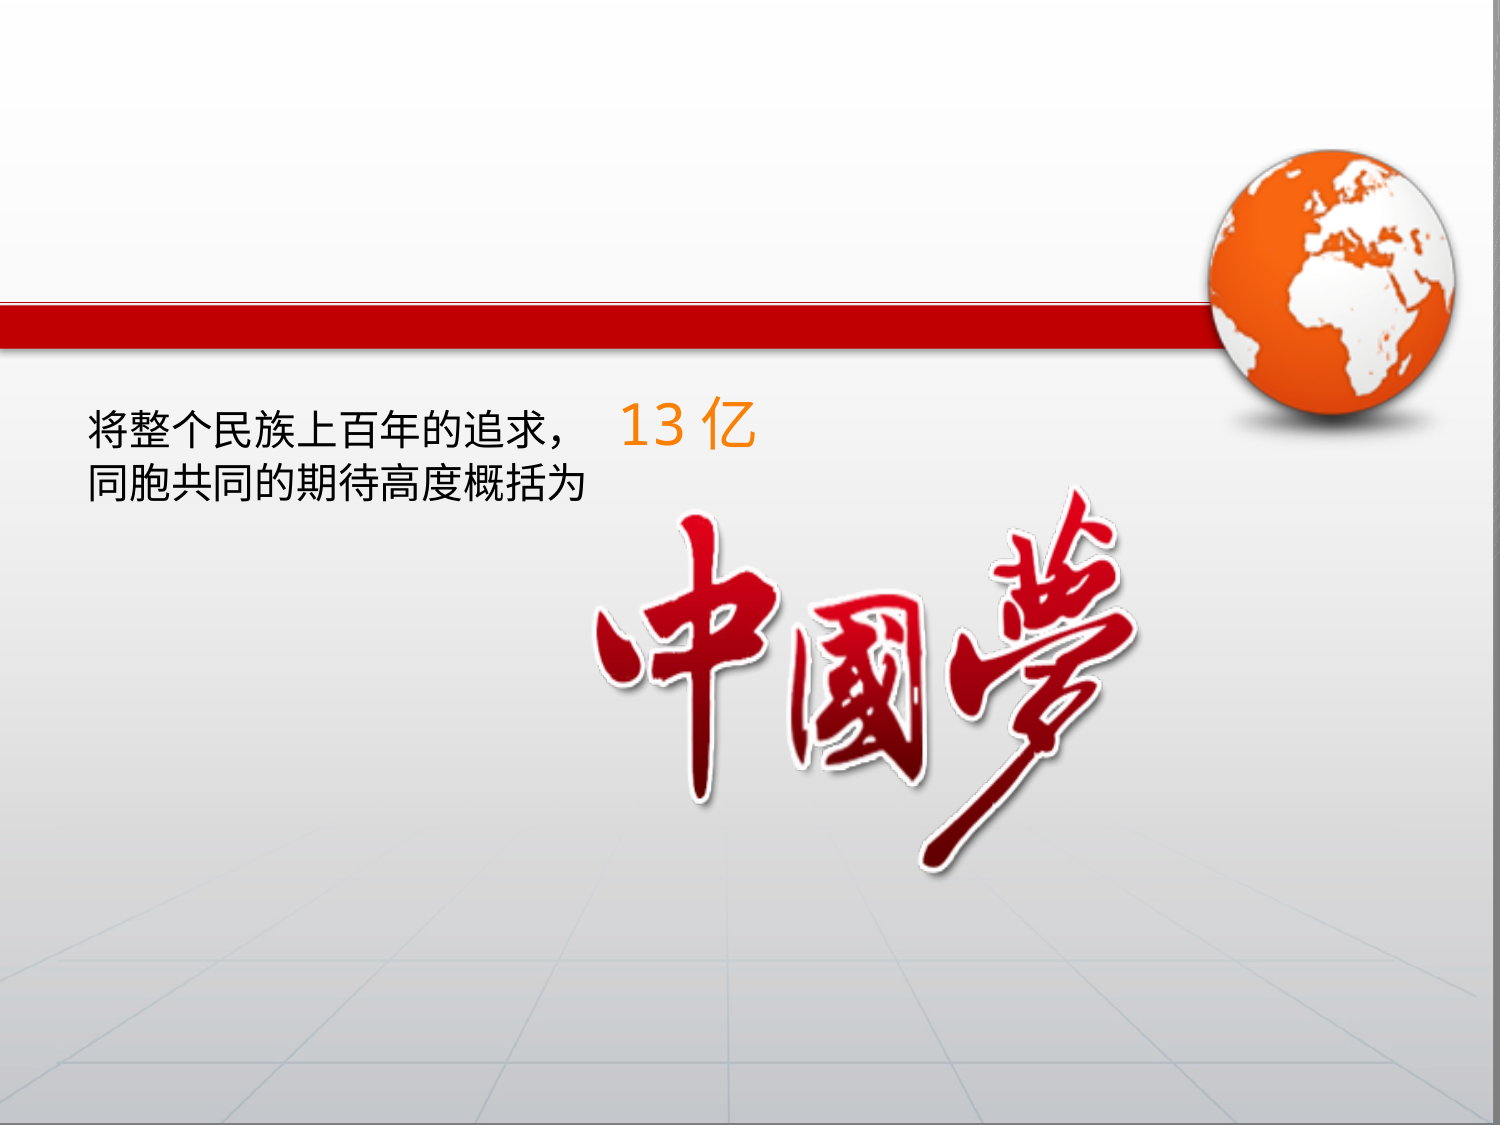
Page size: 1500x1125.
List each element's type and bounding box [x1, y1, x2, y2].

text_box [0, 0, 1498, 1125]
text_box [0, 302, 1186, 349]
picture [572, 148, 1473, 892]
